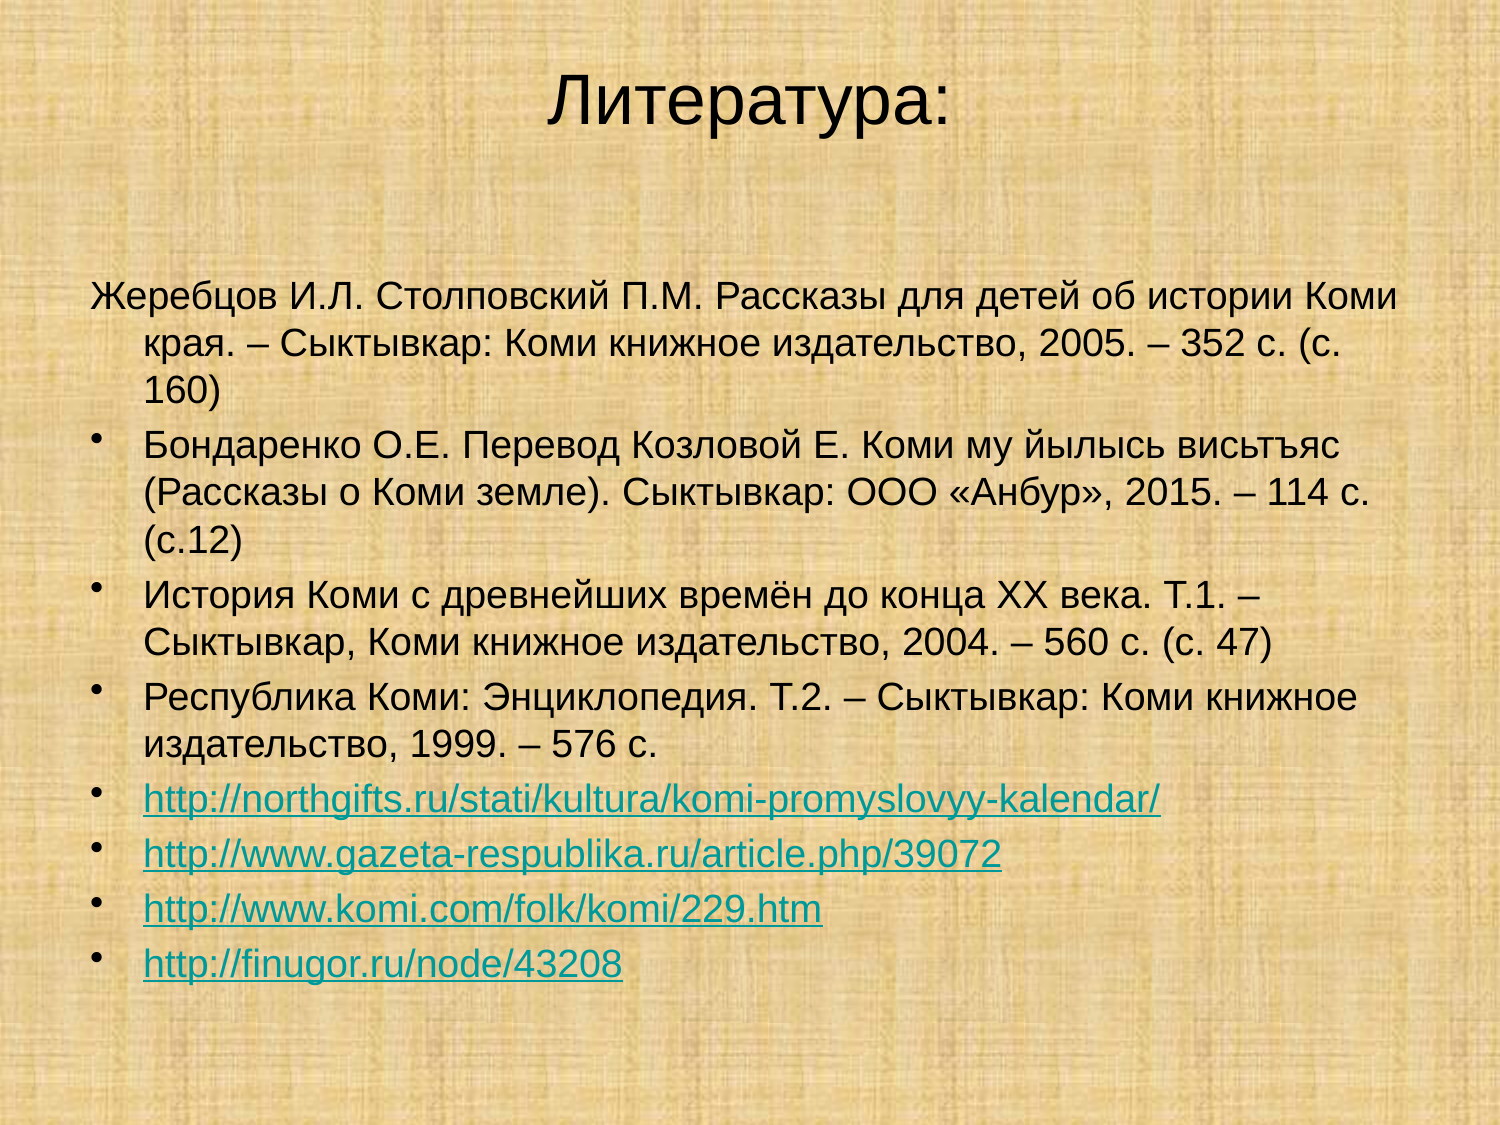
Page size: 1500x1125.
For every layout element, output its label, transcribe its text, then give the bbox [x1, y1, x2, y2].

list Жеребцов И.Л. Столповский П.М. Рассказы для детей об истории Коми края. – Сыктывкар: Коми книжное издательство, 2005. – 352 с. (с. 160) Бондаренко О.Е. Перевод Козловой Е. Коми му йылысь висьтъяс (Рассказы о Коми земле). Сыктывкар: ООО «Анбур», 2015. – 114 с. (с.12) История Коми с древнейших времён до конца XX века. Т.1. – Сыктывкар, Коми книжное издательство, 2004. – 560 с. (с. 47) Республика Коми: Энциклопедия. Т.2. – Сыктывкар: Коми книжное издательство, 1999. – 576 с. http://northgifts.ru/stati/kultura/komi-promyslovyy-kalendar/ http://www.gazeta-respublika.ru/article.php/39072 http://www.komi.com/folk/komi/229.htm http://finugor.ru/node/43208 [74, 262, 1426, 1006]
title Литература: [74, 44, 1426, 233]
picture [0, 0, 1500, 1125]
